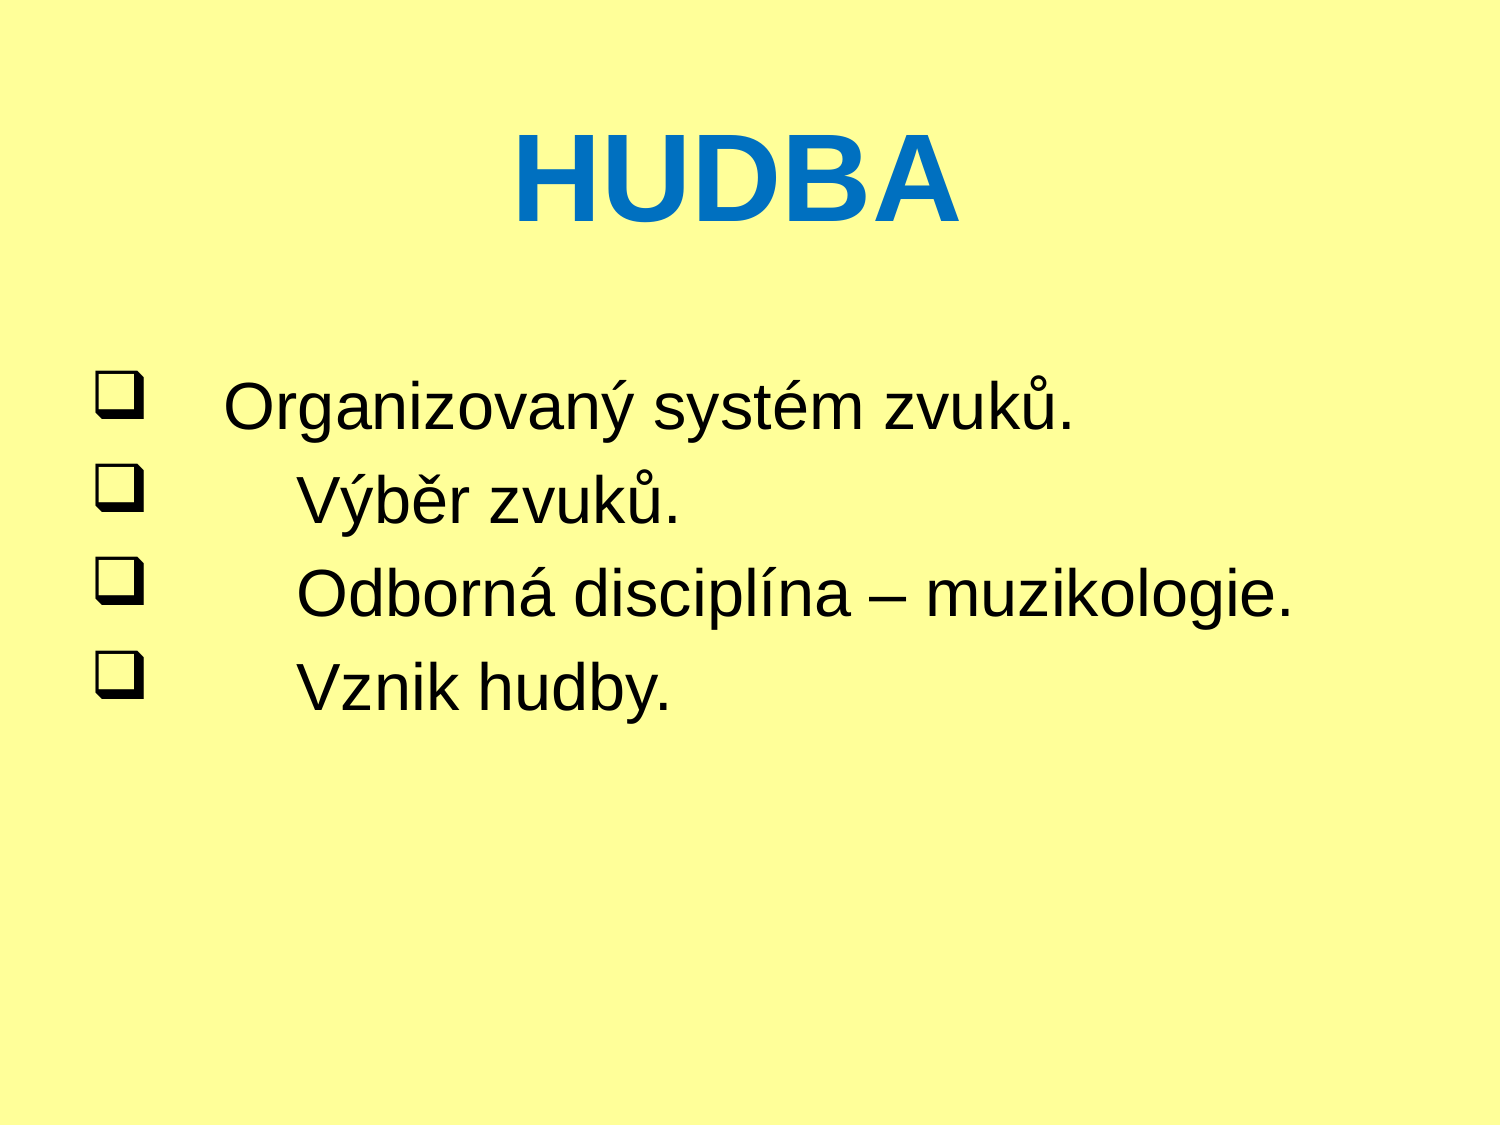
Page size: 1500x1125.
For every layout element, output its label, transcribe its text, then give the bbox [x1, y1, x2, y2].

title HUDBA [76, 77, 1428, 266]
list Organizovaný systém zvuků. Výběr zvuků. Odborná disciplína – muzikologie. Vznik hudby. [74, 262, 1426, 1006]
